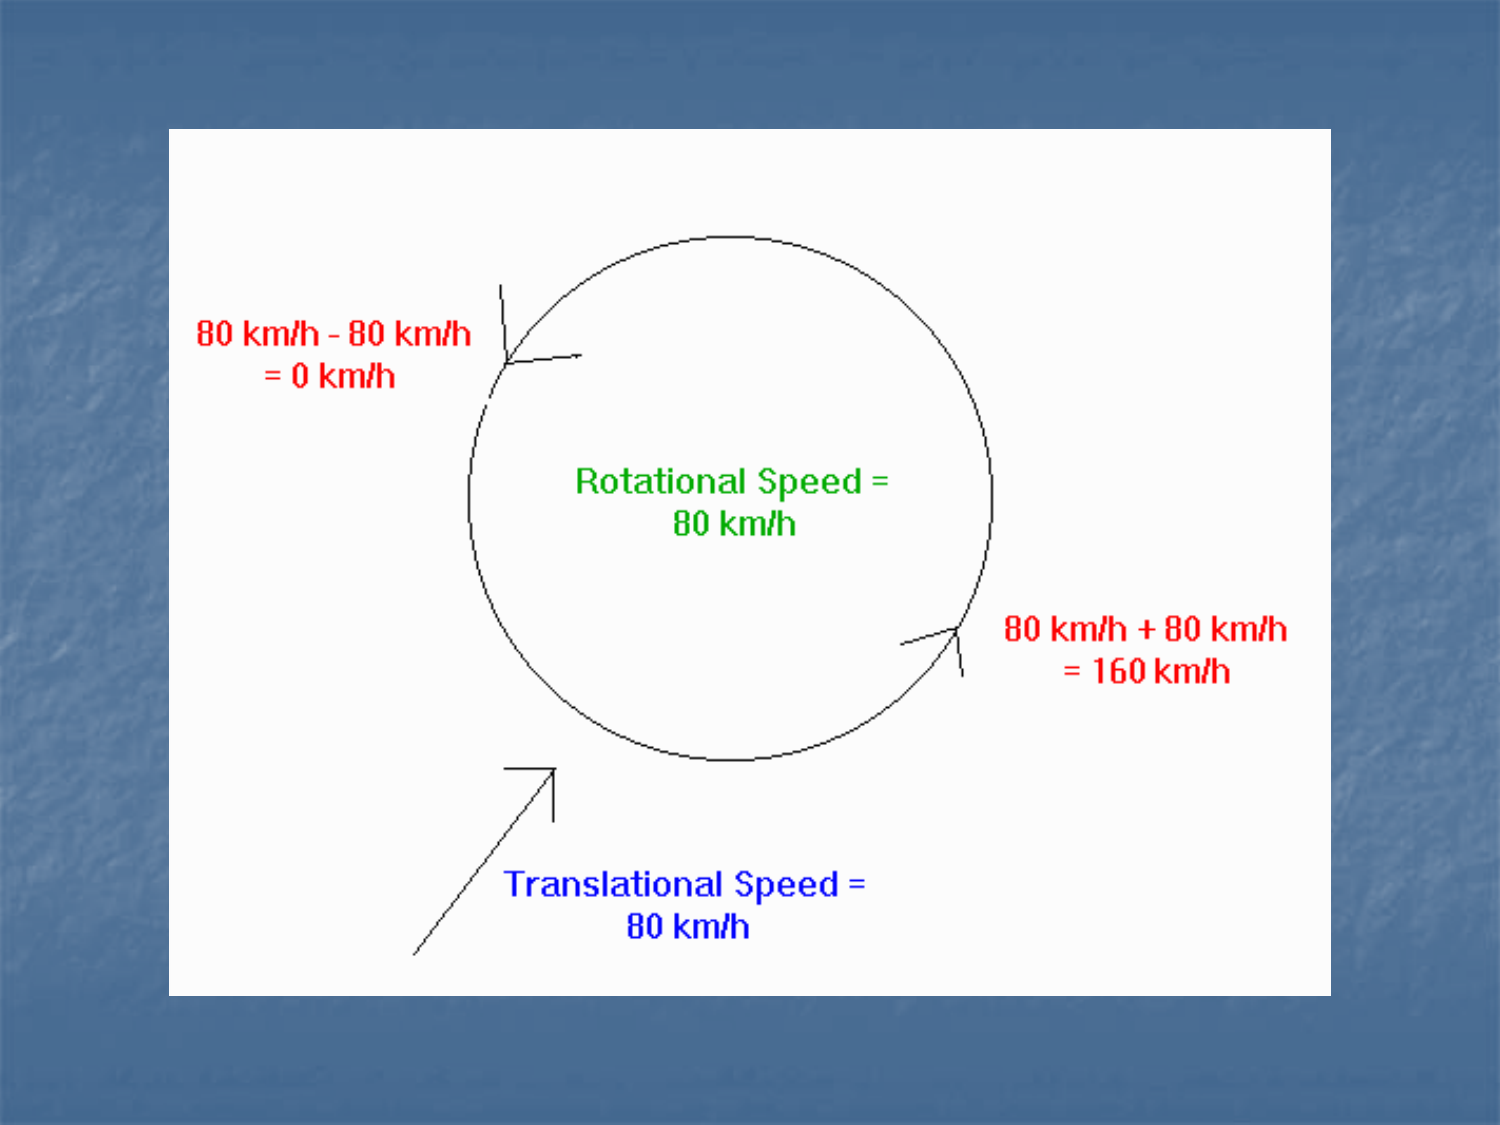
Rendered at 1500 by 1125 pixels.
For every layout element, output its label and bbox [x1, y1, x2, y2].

picture [169, 129, 1331, 996]
